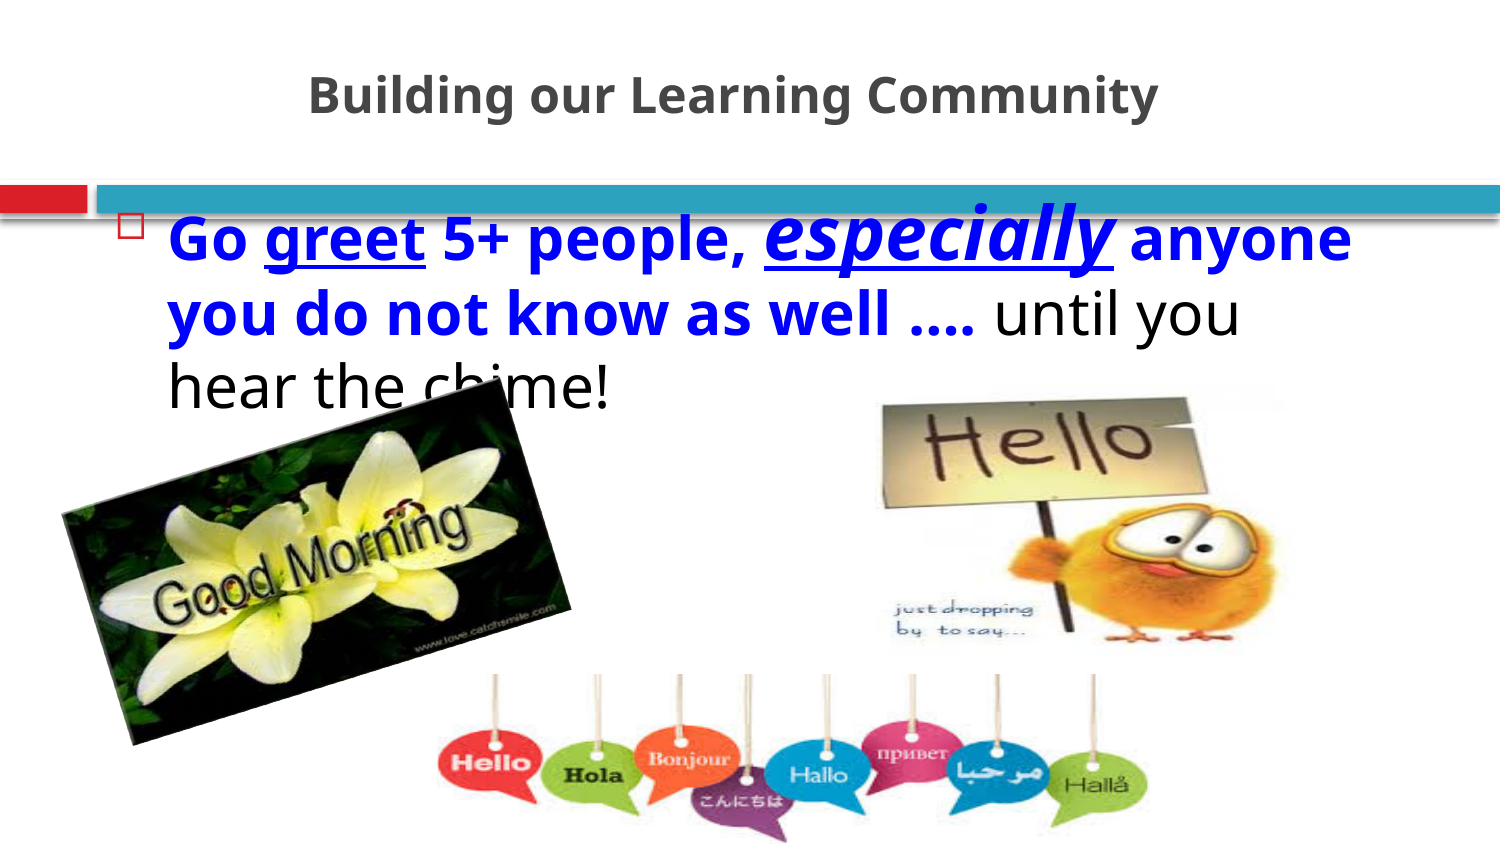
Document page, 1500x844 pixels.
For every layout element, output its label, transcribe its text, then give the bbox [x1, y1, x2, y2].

list Go greet 5+ people, especially anyone you do not know as well …. until you hear the chime! [99, 178, 1400, 816]
picture [874, 384, 1297, 666]
title Building our Learning Community [0, 56, 1468, 132]
picture [62, 378, 1151, 844]
